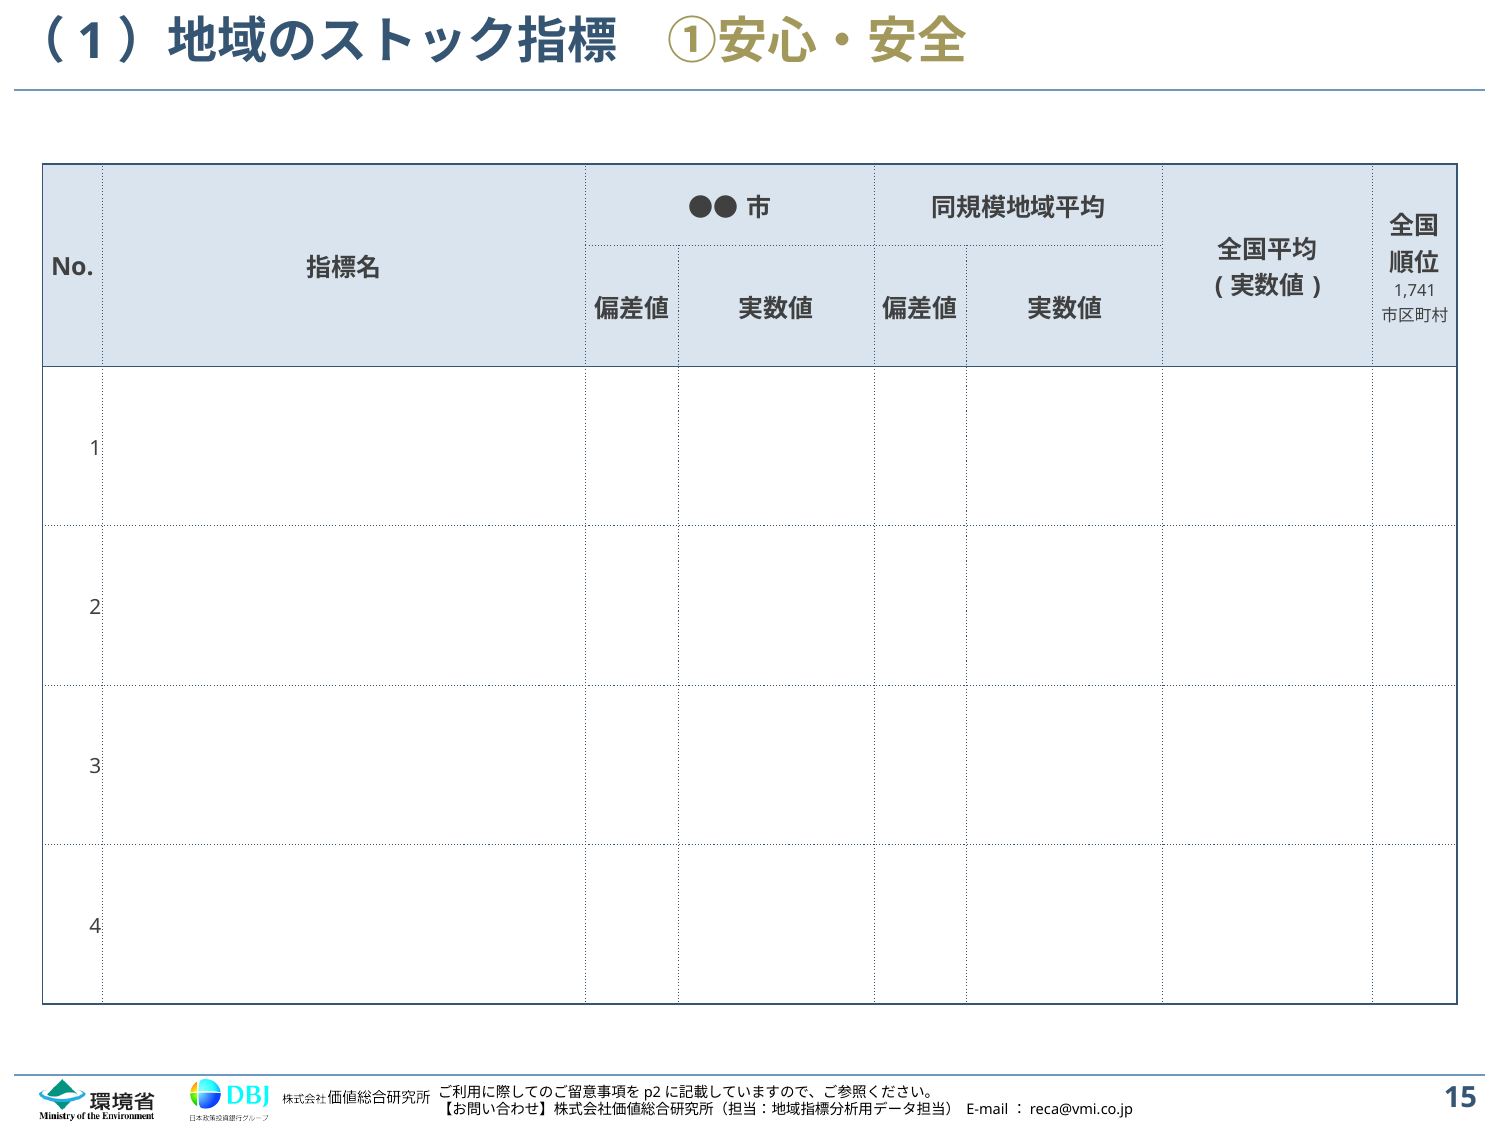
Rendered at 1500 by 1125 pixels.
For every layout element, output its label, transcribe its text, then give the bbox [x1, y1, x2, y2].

table_cell [586, 845, 678, 1003]
table_header 全国 順位 1,741 市区町村 [1373, 165, 1456, 366]
table_cell [678, 685, 874, 845]
slide_number 15 [1427, 1070, 1493, 1112]
table_header 指標名 [102, 165, 586, 366]
table_cell 3 [43, 685, 102, 845]
table_cell [1163, 845, 1373, 1003]
table_cell 実数値 [678, 245, 874, 366]
table_cell [102, 367, 586, 526]
table_cell 4 [43, 845, 102, 1003]
table_header 同規模地域平均 [874, 165, 1163, 245]
table_cell [586, 685, 678, 845]
picture [186, 1076, 434, 1125]
table_cell 2 [43, 526, 102, 685]
table_cell [1163, 367, 1373, 526]
table_cell [102, 526, 586, 685]
table_cell [678, 845, 874, 1003]
title （1）地域のストック指標 ①安心・安全 [0, 0, 1500, 87]
table_header ●●市 [586, 165, 874, 245]
table_cell 偏差値 [874, 245, 967, 366]
table_cell [874, 526, 967, 685]
table_cell [1373, 526, 1456, 685]
table_cell [874, 367, 967, 526]
table_cell [102, 685, 586, 845]
table_cell [102, 845, 586, 1003]
table_cell [586, 526, 678, 685]
table_header No. [43, 165, 102, 366]
table_cell [967, 685, 1163, 845]
table_cell [874, 845, 967, 1003]
table_cell [967, 845, 1163, 1003]
table_cell [1163, 526, 1373, 685]
table_cell [678, 526, 874, 685]
table_cell 1 [43, 367, 102, 526]
table_cell [678, 367, 874, 526]
table_cell 偏差値 [586, 245, 678, 366]
picture [36, 1079, 157, 1124]
table_cell [1163, 685, 1373, 845]
table_cell [967, 526, 1163, 685]
table_header 全国平均 (実数値) [1163, 165, 1373, 366]
table_cell [1373, 685, 1456, 845]
table_cell [1373, 845, 1456, 1003]
table_cell 実数値 [967, 245, 1163, 366]
table_cell [1373, 367, 1456, 526]
table_cell [874, 685, 967, 845]
table_cell [967, 367, 1163, 526]
table_cell [586, 367, 678, 526]
